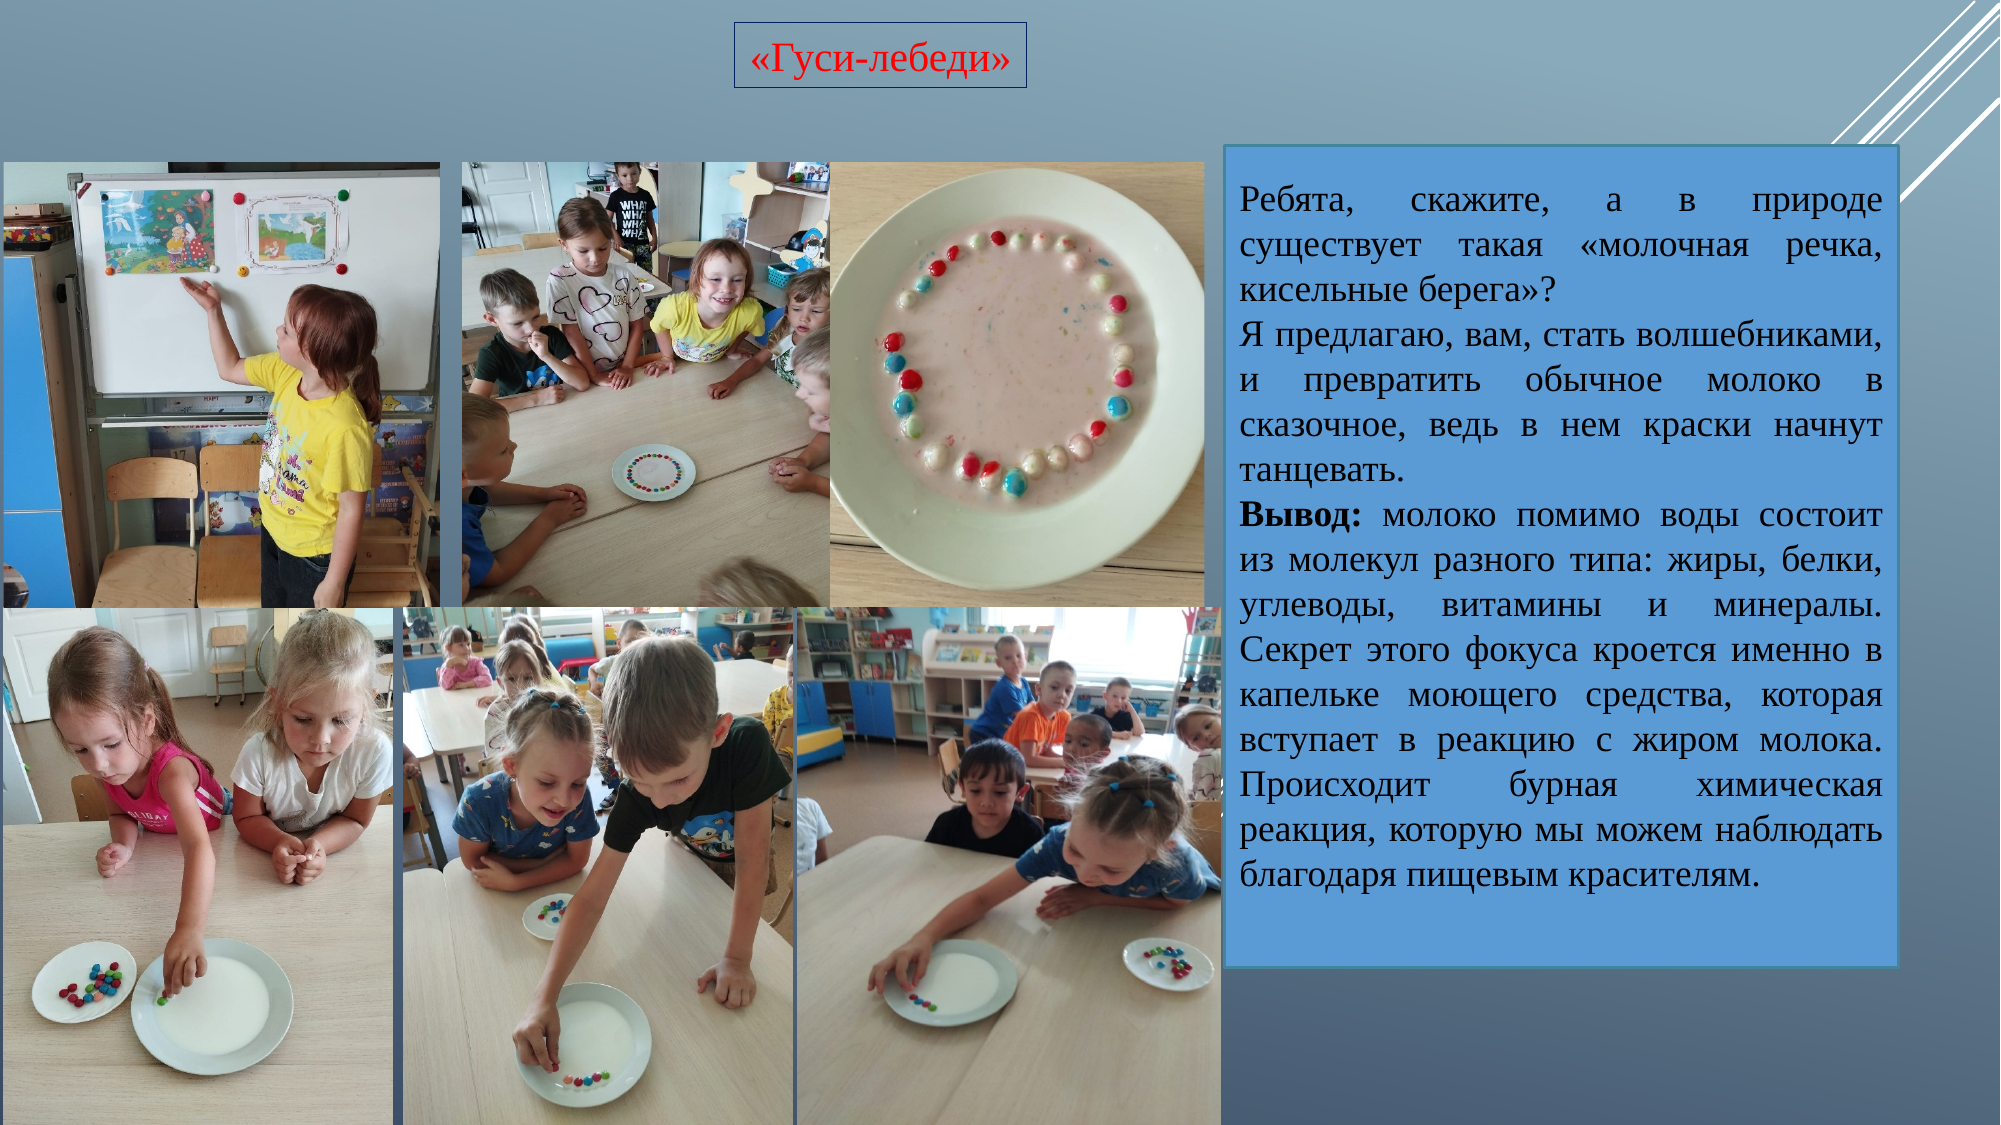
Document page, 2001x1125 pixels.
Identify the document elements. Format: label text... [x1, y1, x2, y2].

text_box «Гуси-лебеди» [734, 22, 1027, 88]
text_box Ребята, скажите, а в природе существует такая «молочная речка, кисельные берега»? Я предлагаю, вам, стать волшебниками, и превратить обычное молоко в сказочное, ведь в нем краски начнут танцевать. Вывод: молоко помимо воды состоит из молекул разного типа: жиры, белки, углеводы, витамины и минералы. Секрет этого фокуса кроется именно в капельке моющего средства, которая вступает в реакцию с жиром молока. Происходит бурная химическая реакция, которую мы можем наблюдать благодаря пищевым красителям. [1223, 144, 1900, 969]
picture [3, 162, 1221, 1125]
